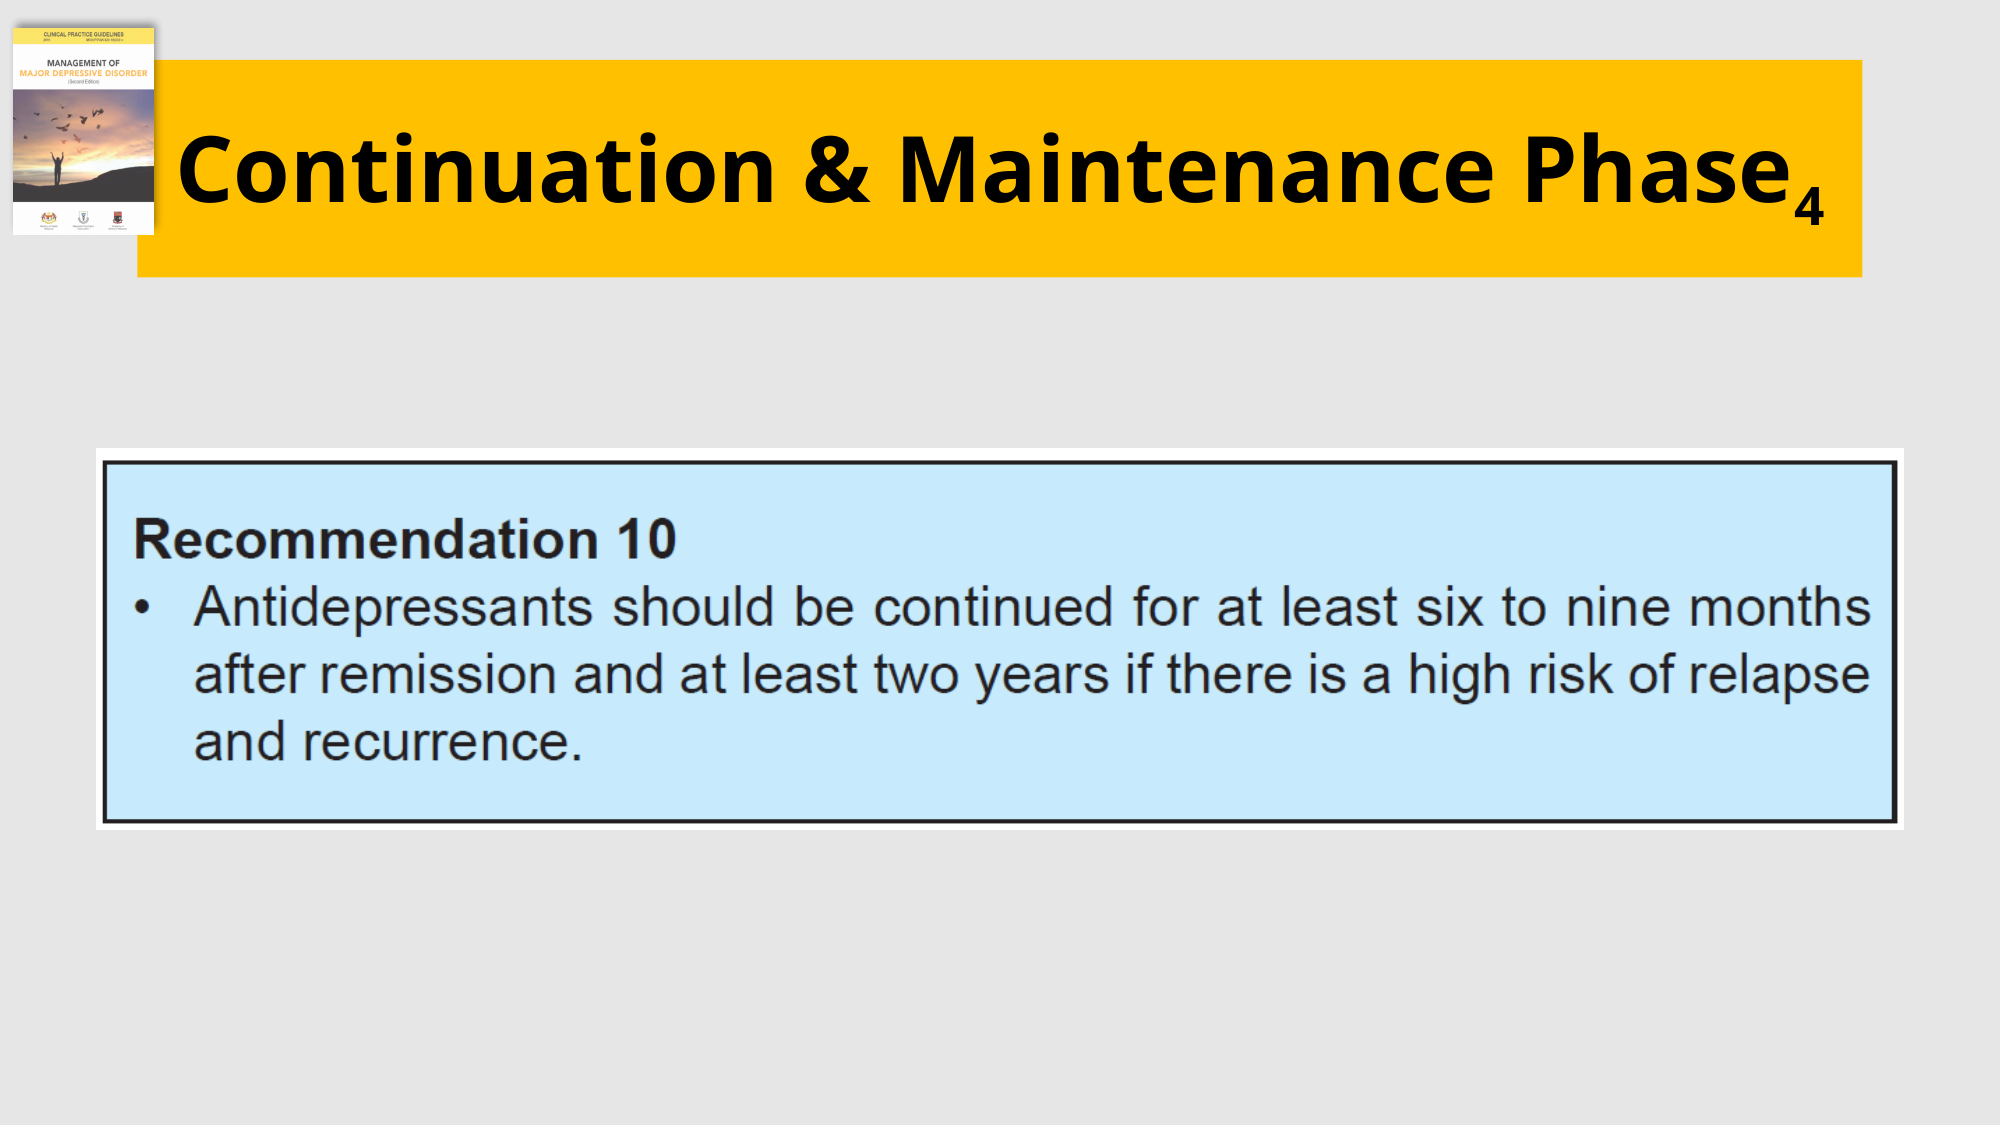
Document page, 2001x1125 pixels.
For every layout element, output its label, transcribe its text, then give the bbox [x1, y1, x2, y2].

picture [13, 28, 154, 235]
picture [96, 448, 1904, 830]
title Continuation & Maintenance Phase4 [137, 59, 1863, 278]
